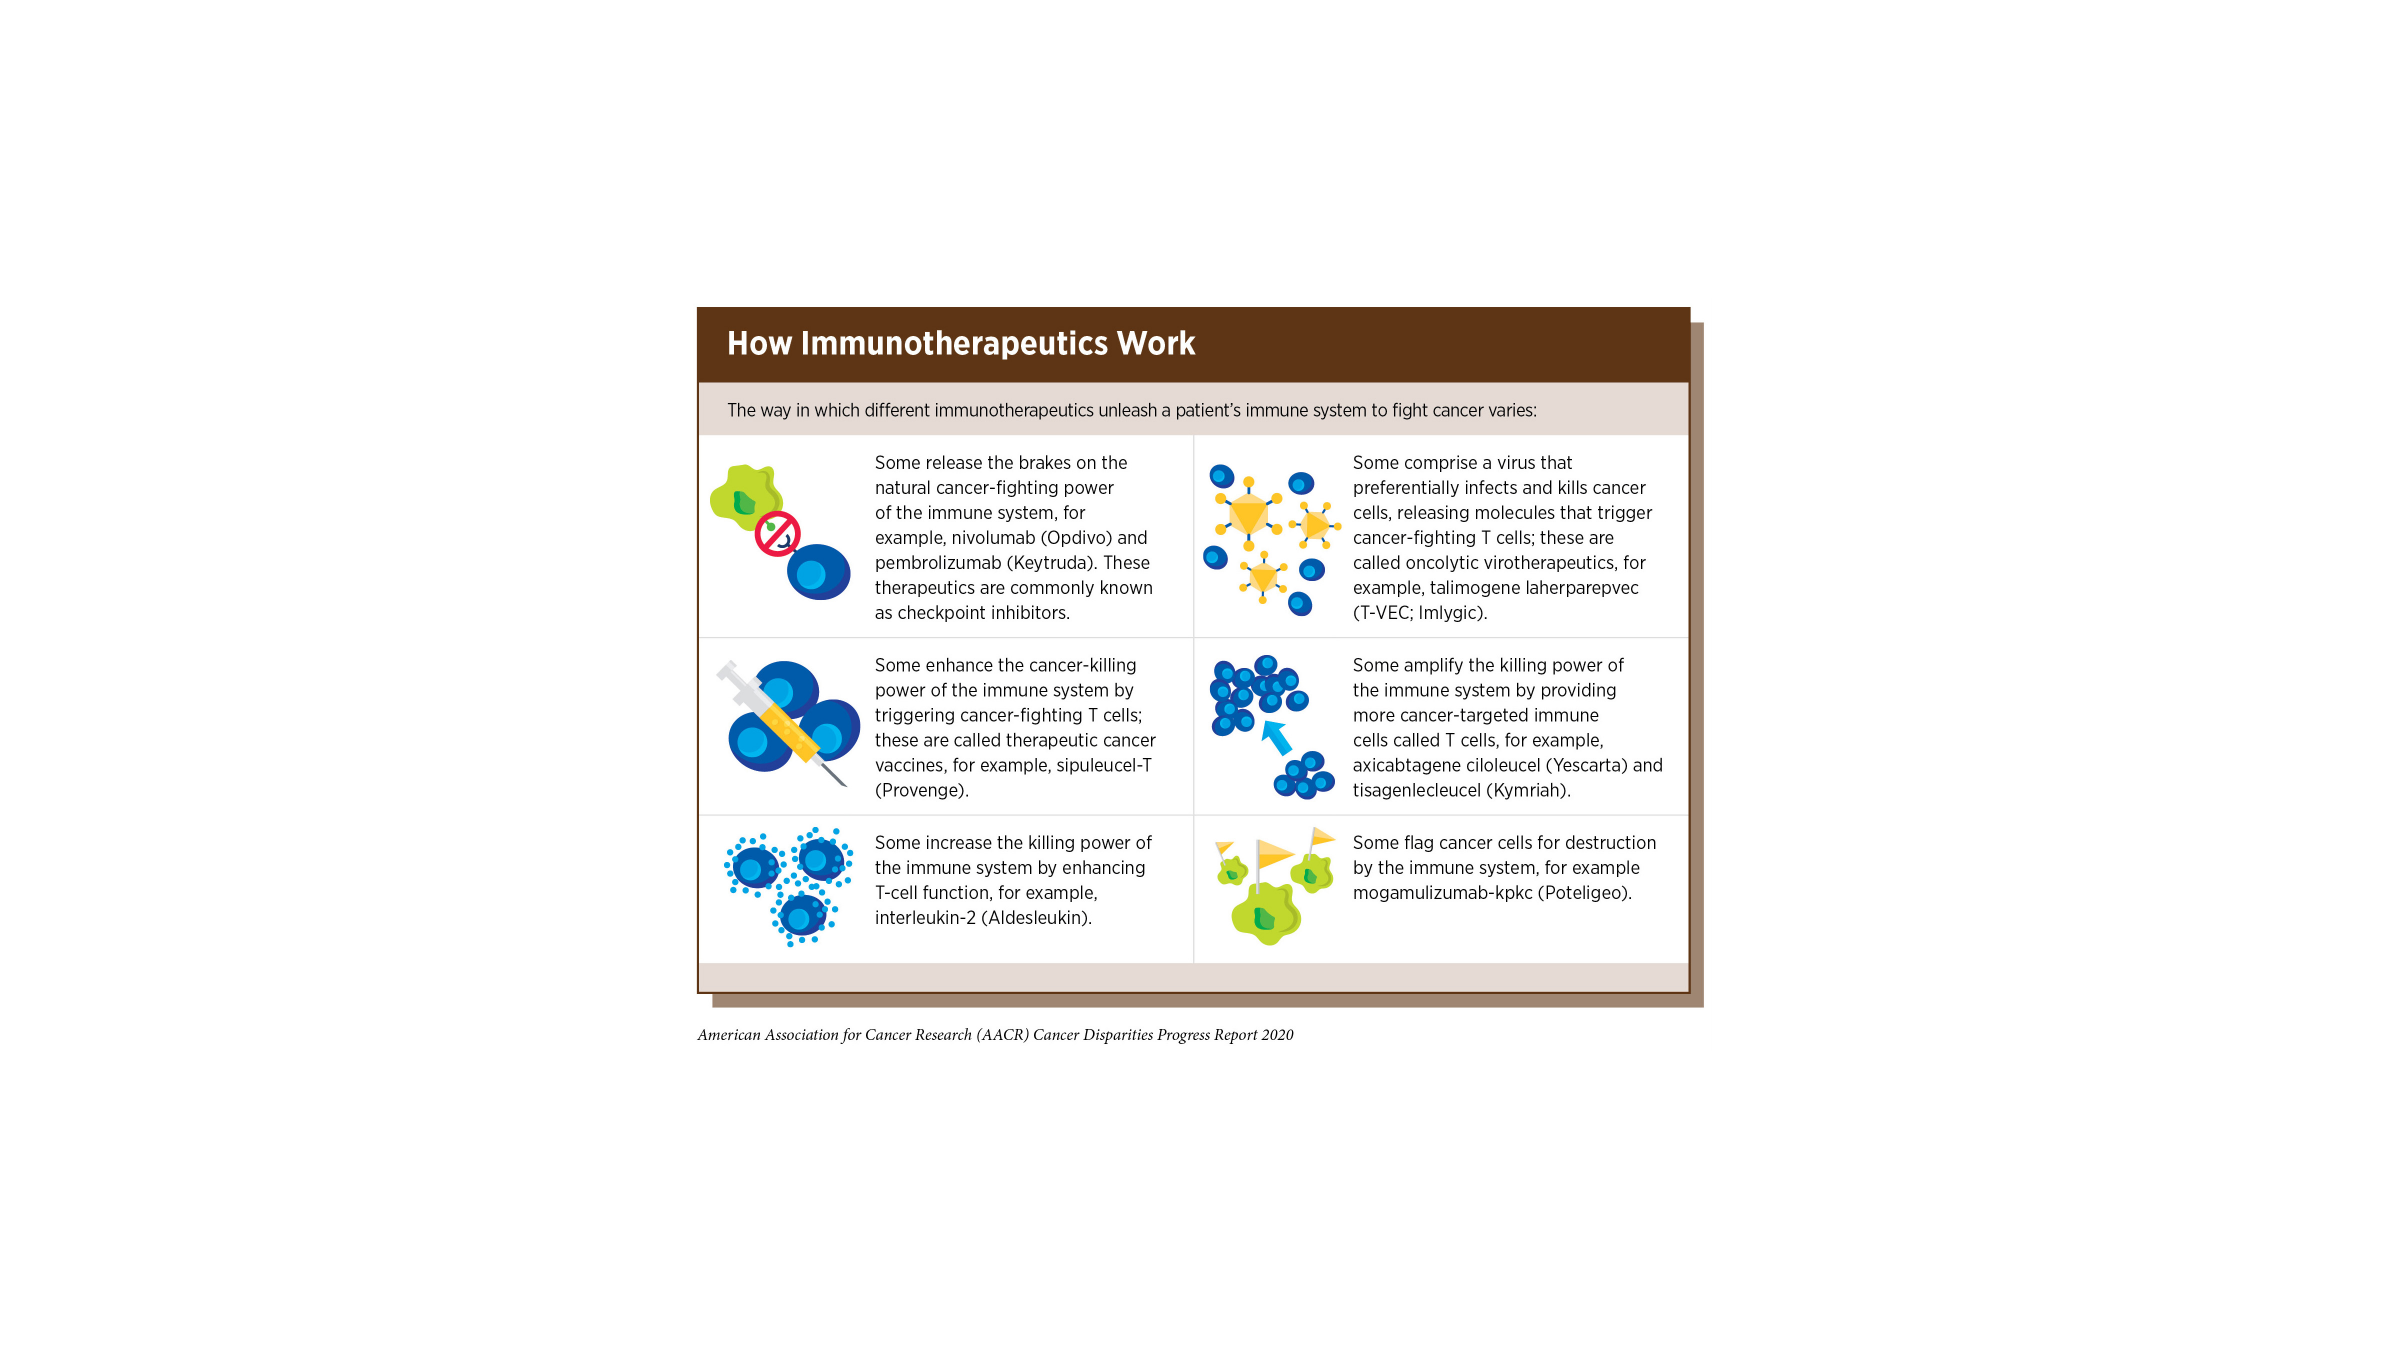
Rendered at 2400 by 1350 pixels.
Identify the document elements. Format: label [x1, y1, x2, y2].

picture [688, 298, 1712, 1051]
